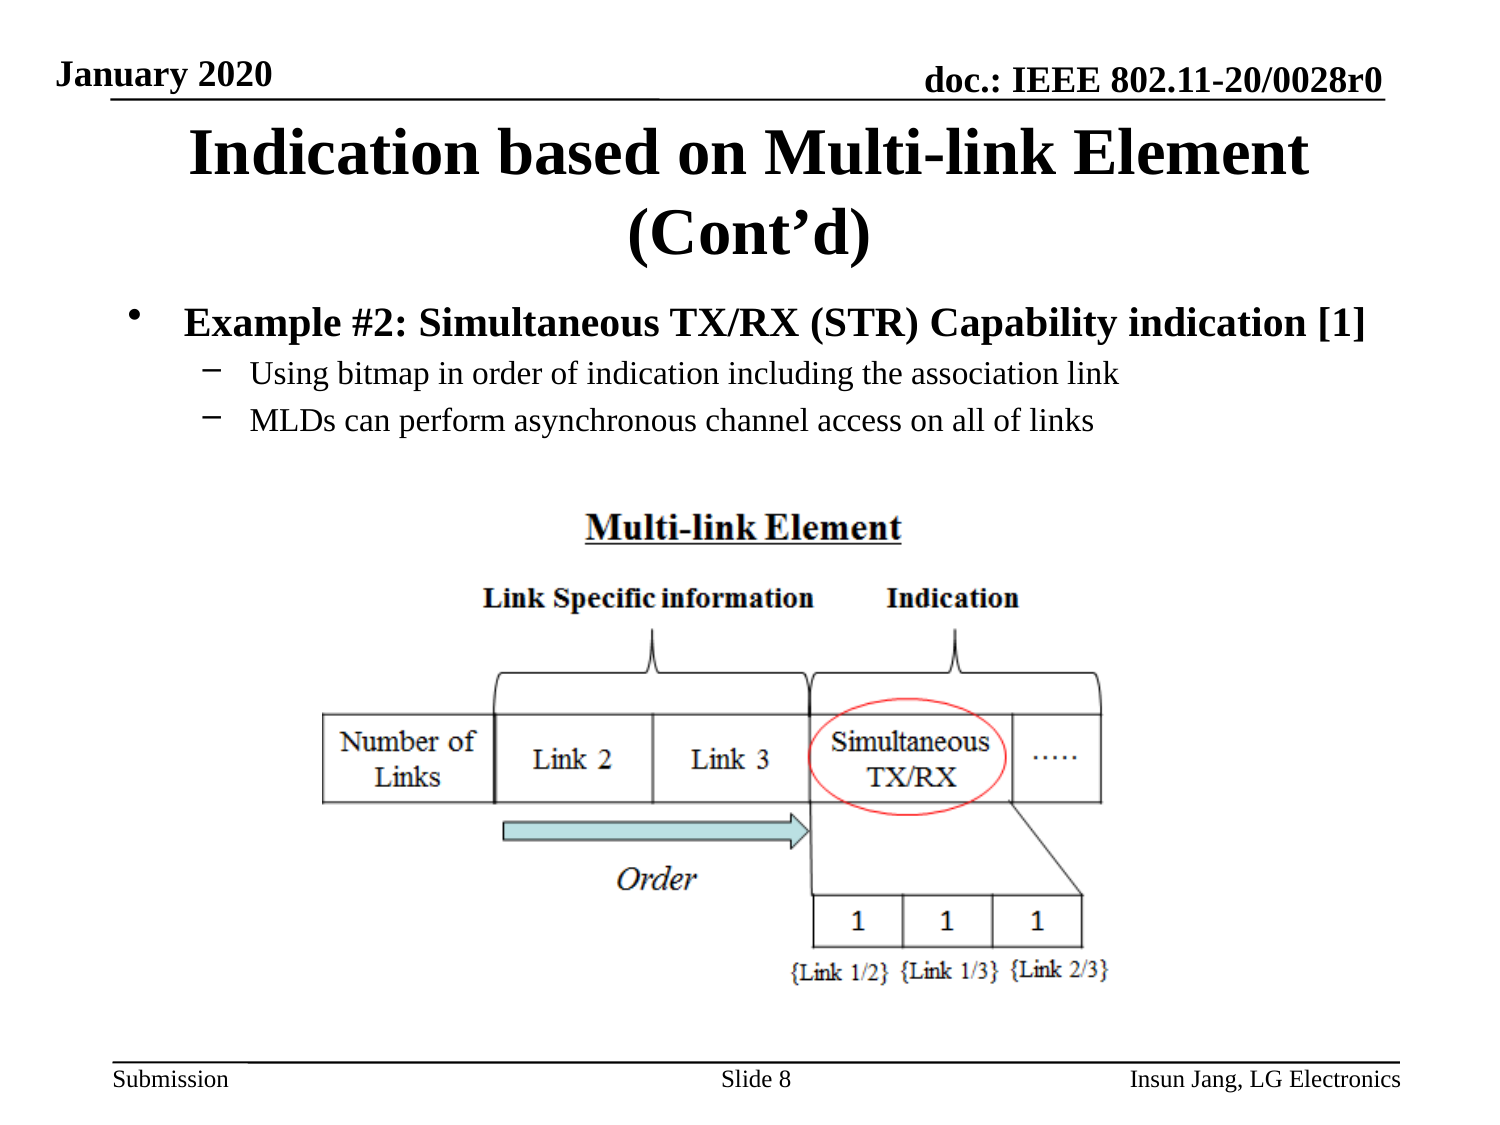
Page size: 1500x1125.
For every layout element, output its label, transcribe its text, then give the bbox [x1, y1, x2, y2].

slide_number Slide 8 [712, 1061, 800, 1093]
footer Insun Jang, LG Electronics [1125, 1061, 1402, 1093]
list Example #2: Simultaneous TX/RX (STR) Capability indication [1] Using bitmap in order of indication including the association link MLDs can perform asynchronous channel access on all of links [112, 287, 1388, 1000]
picture [322, 489, 1128, 1001]
title Indication based on Multi-link Element (Cont’d) [112, 112, 1388, 263]
